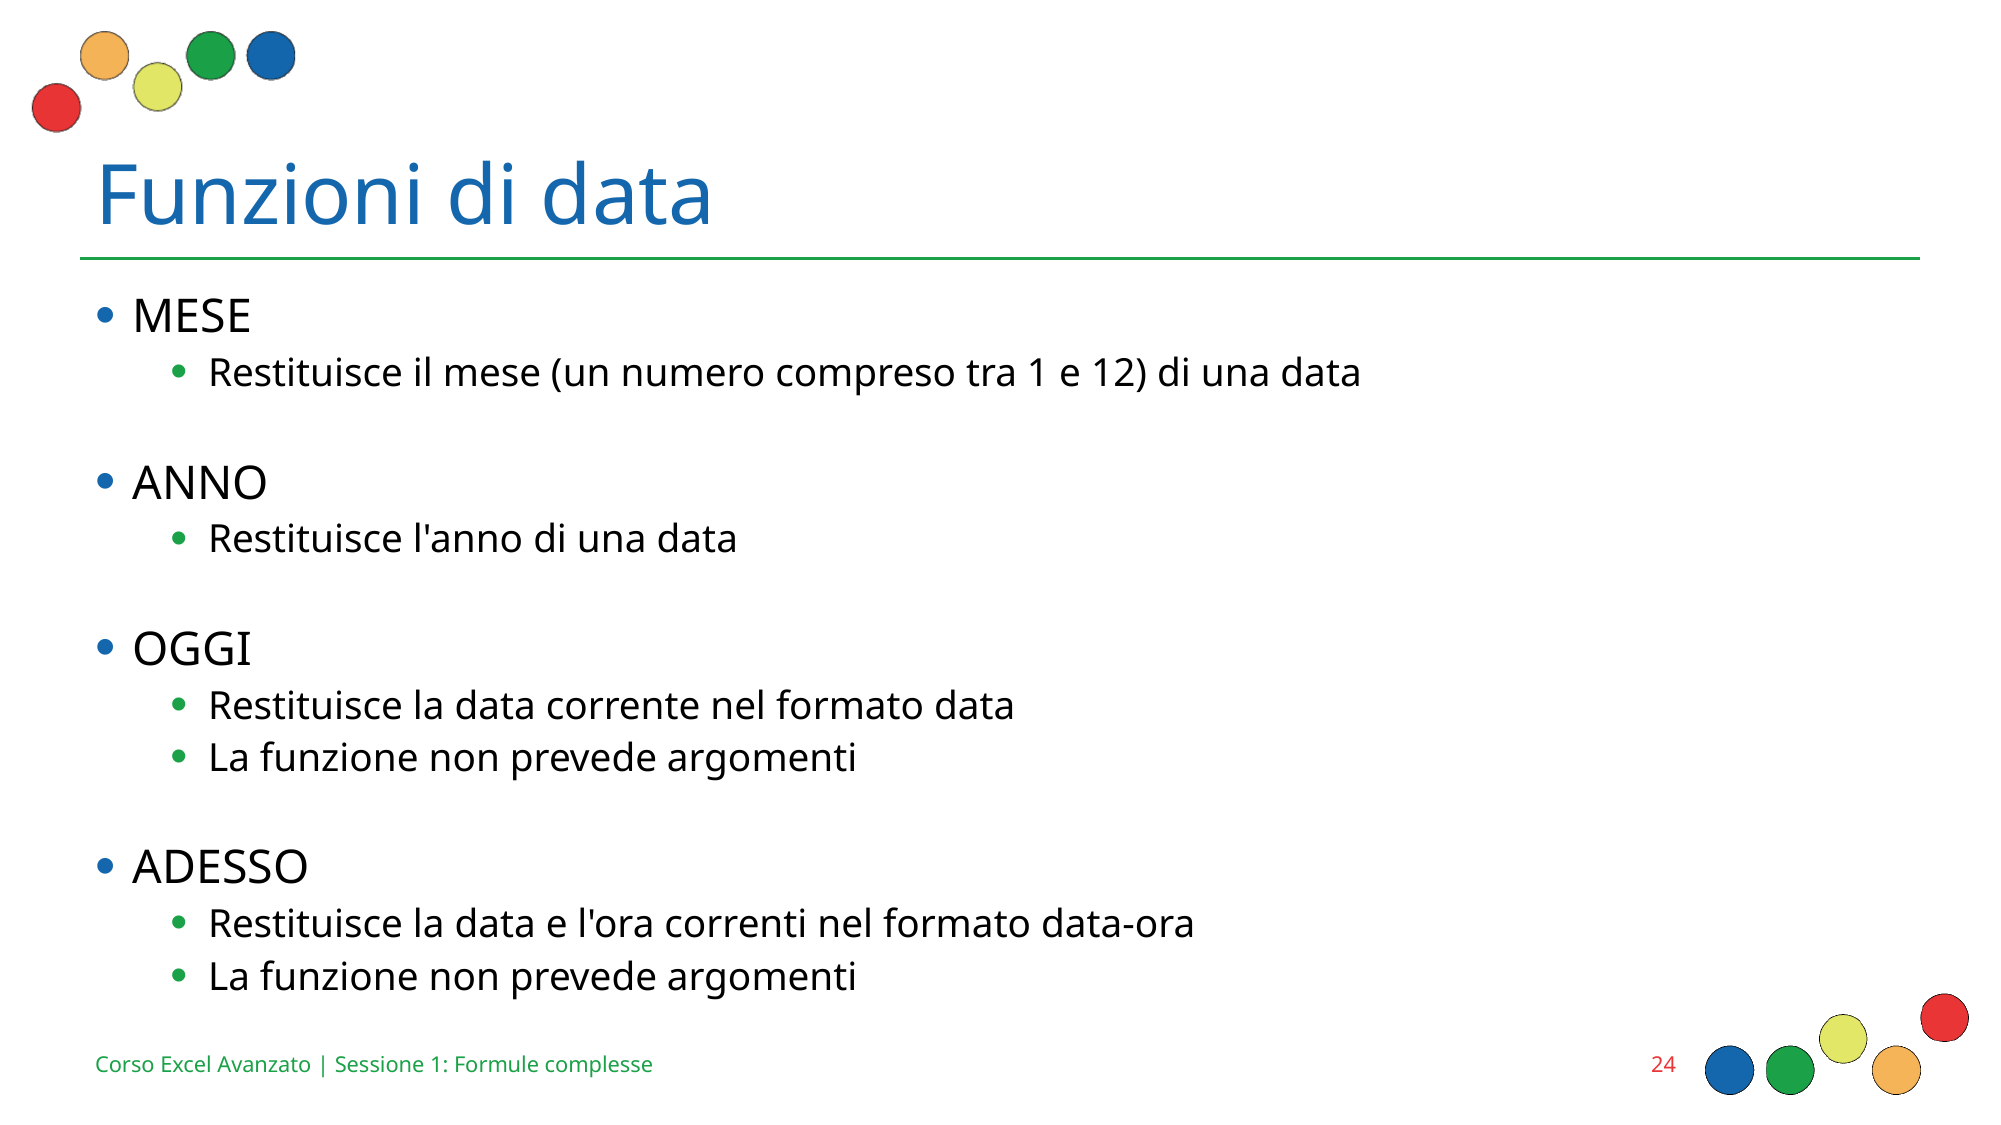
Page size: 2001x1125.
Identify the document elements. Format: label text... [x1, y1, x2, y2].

picture [1704, 990, 1971, 1096]
slide_number 24 [1583, 1035, 1692, 1096]
footer Corso Excel Avanzato | Sessione 1: Formule complesse [80, 1035, 1571, 1096]
title Funzioni di data [80, 123, 1920, 259]
picture [29, 30, 295, 135]
